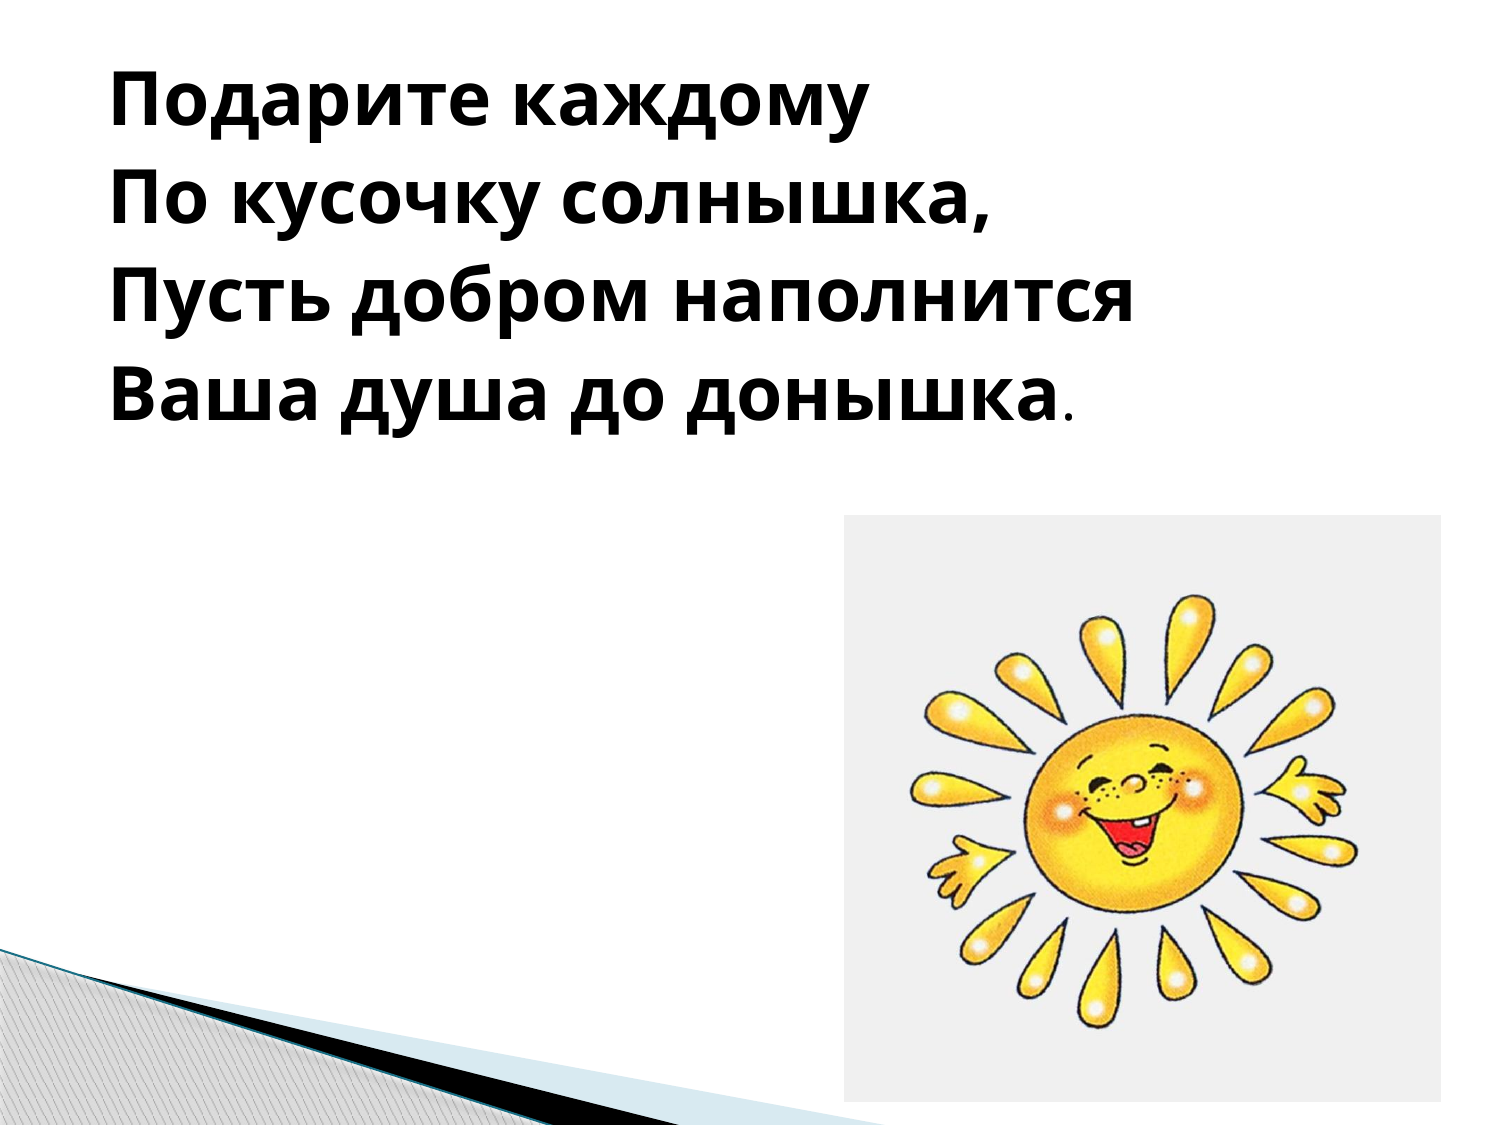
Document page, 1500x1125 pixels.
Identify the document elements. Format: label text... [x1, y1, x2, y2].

list Подарите каждому По кусочку солнышка, Пусть добром наполнится Ваша душа до донышка. [75, 42, 1425, 986]
picture [844, 514, 1442, 1102]
